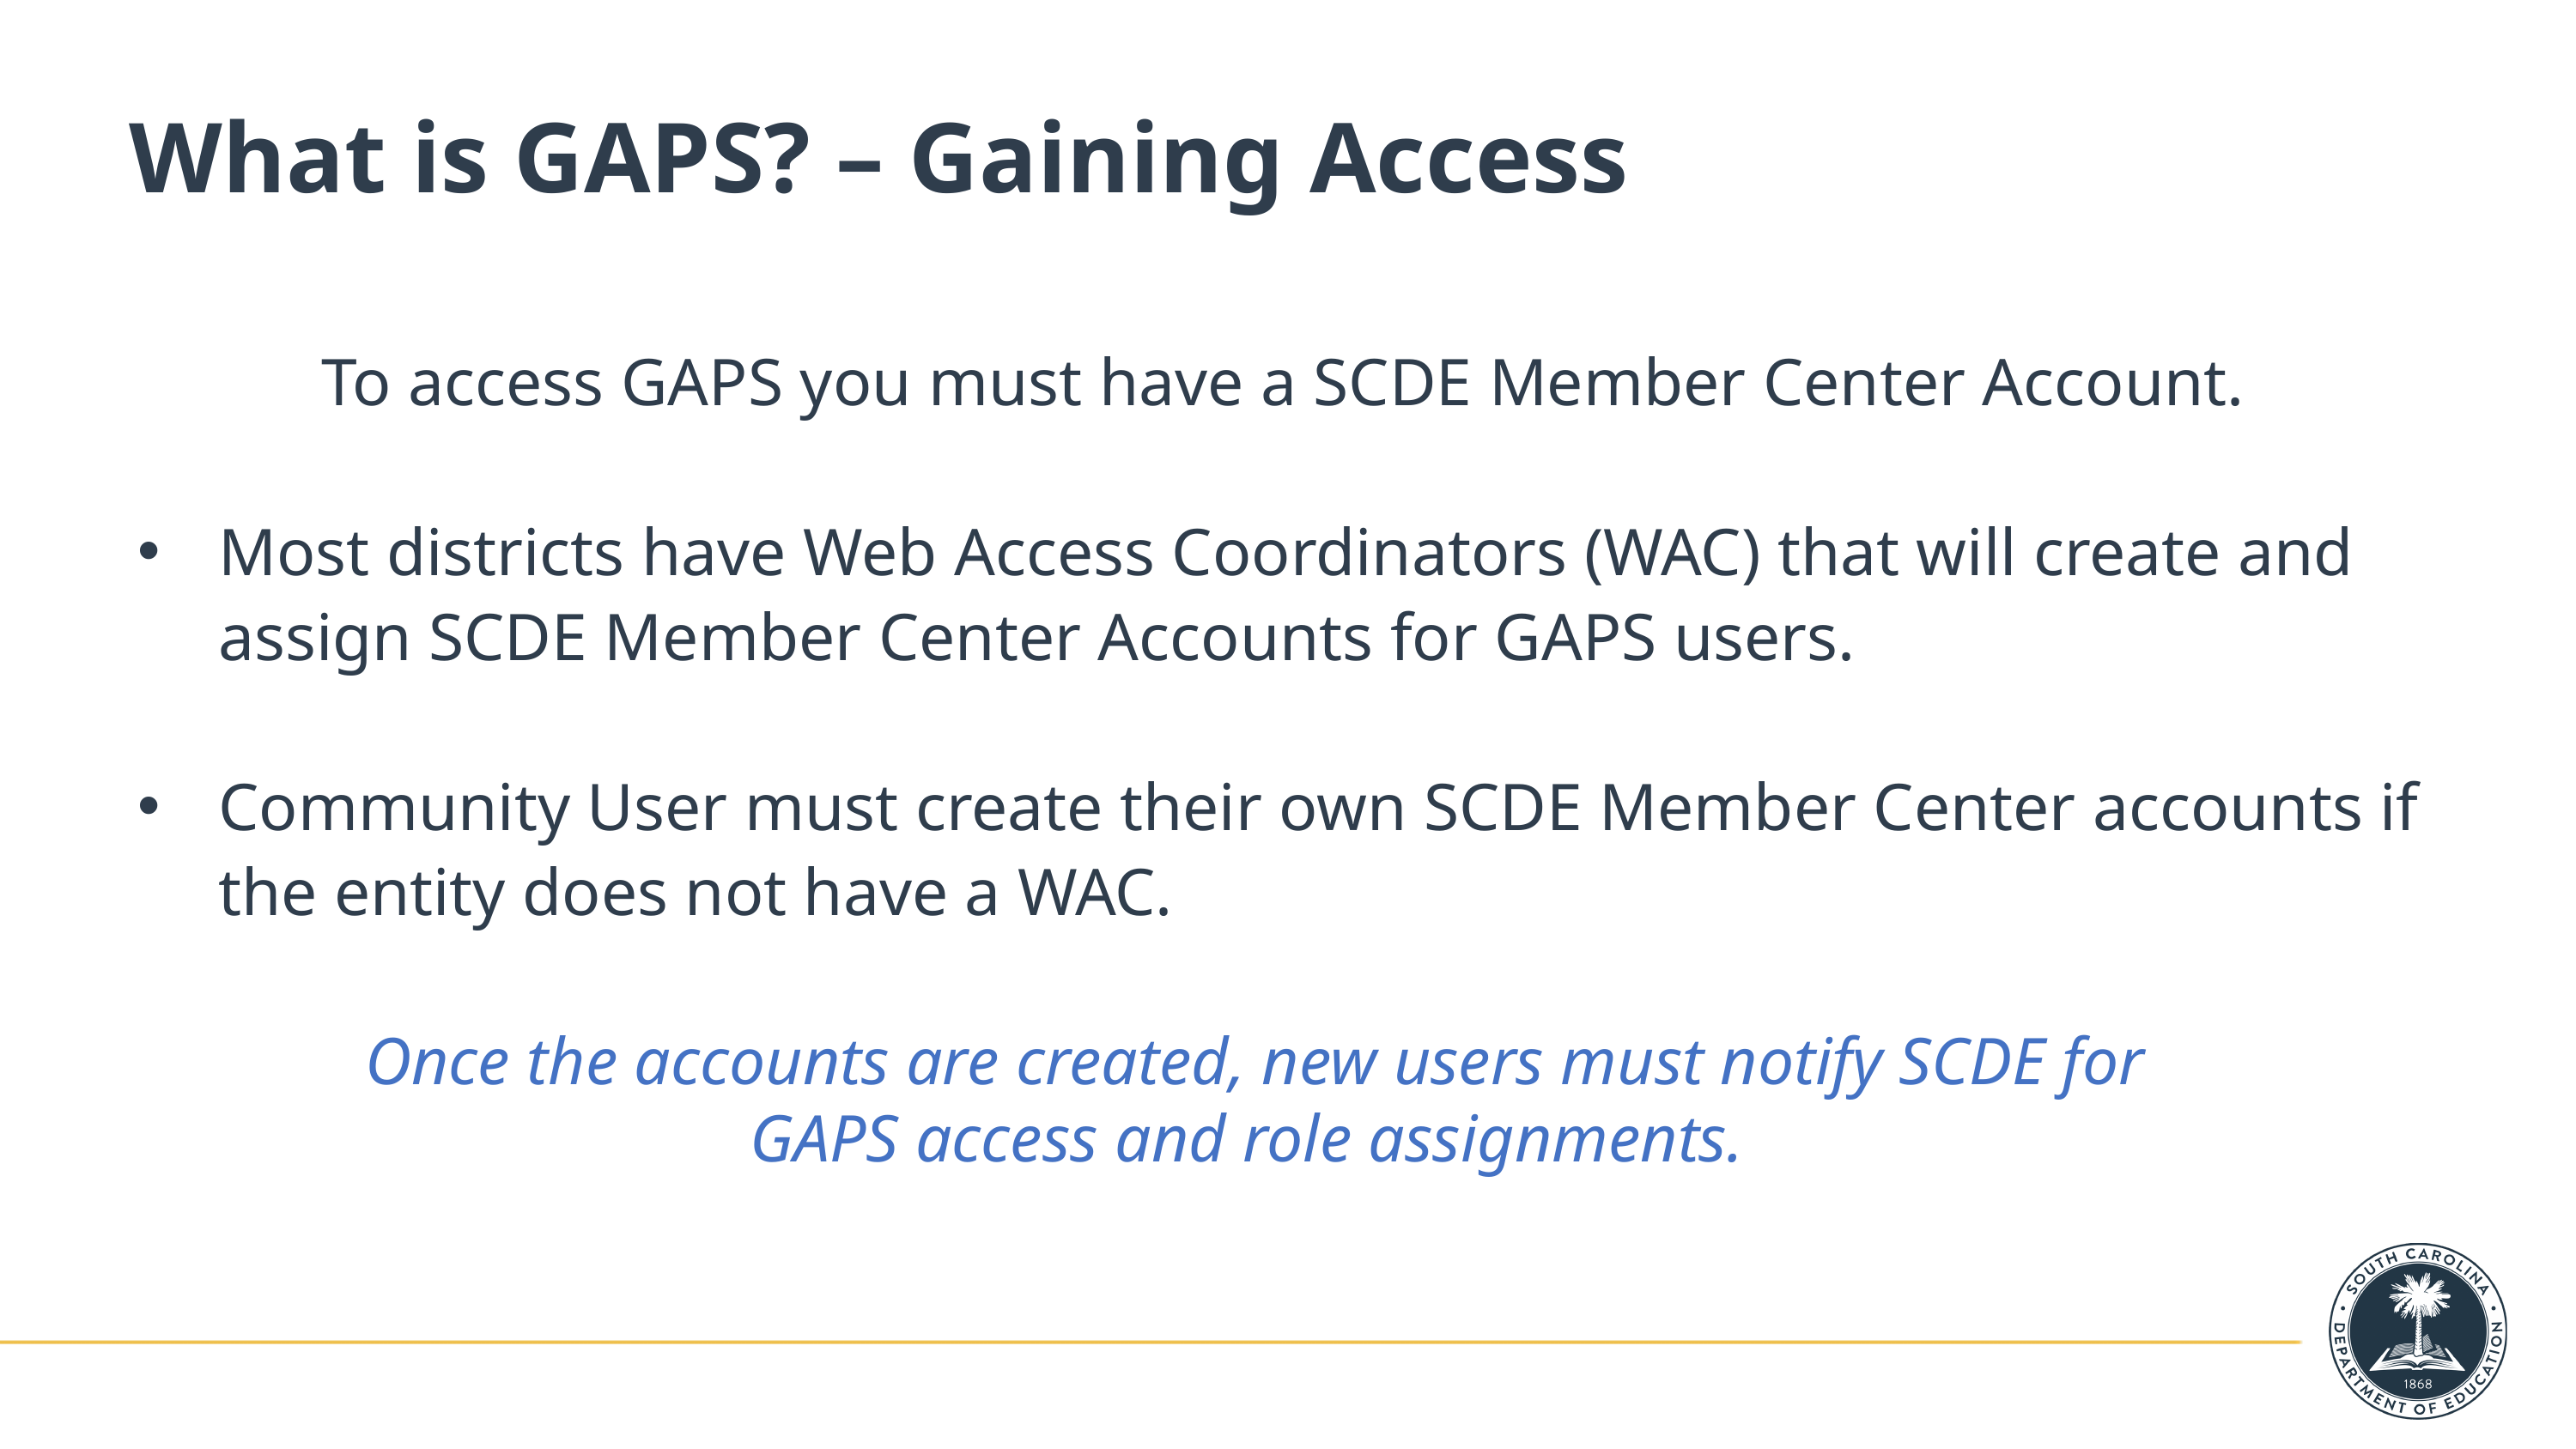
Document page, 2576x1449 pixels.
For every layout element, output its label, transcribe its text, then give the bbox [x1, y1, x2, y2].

text_box Once the accounts are created, new users must notify SCDE for GAPS access and role assignments. [311, 1014, 2201, 1186]
picture [2329, 1243, 2507, 1420]
title What is GAPS? – Gaining Access [129, 33, 2447, 276]
list To access GAPS you must have a SCDE Member Center Account. Most districts have Web Access Coordinators (WAC) that will create and assign SCDE Member Center Accounts for GAPS users. Community User must create their own SCDE Member Center accounts if the entity does not have a WAC. [125, 327, 2443, 939]
